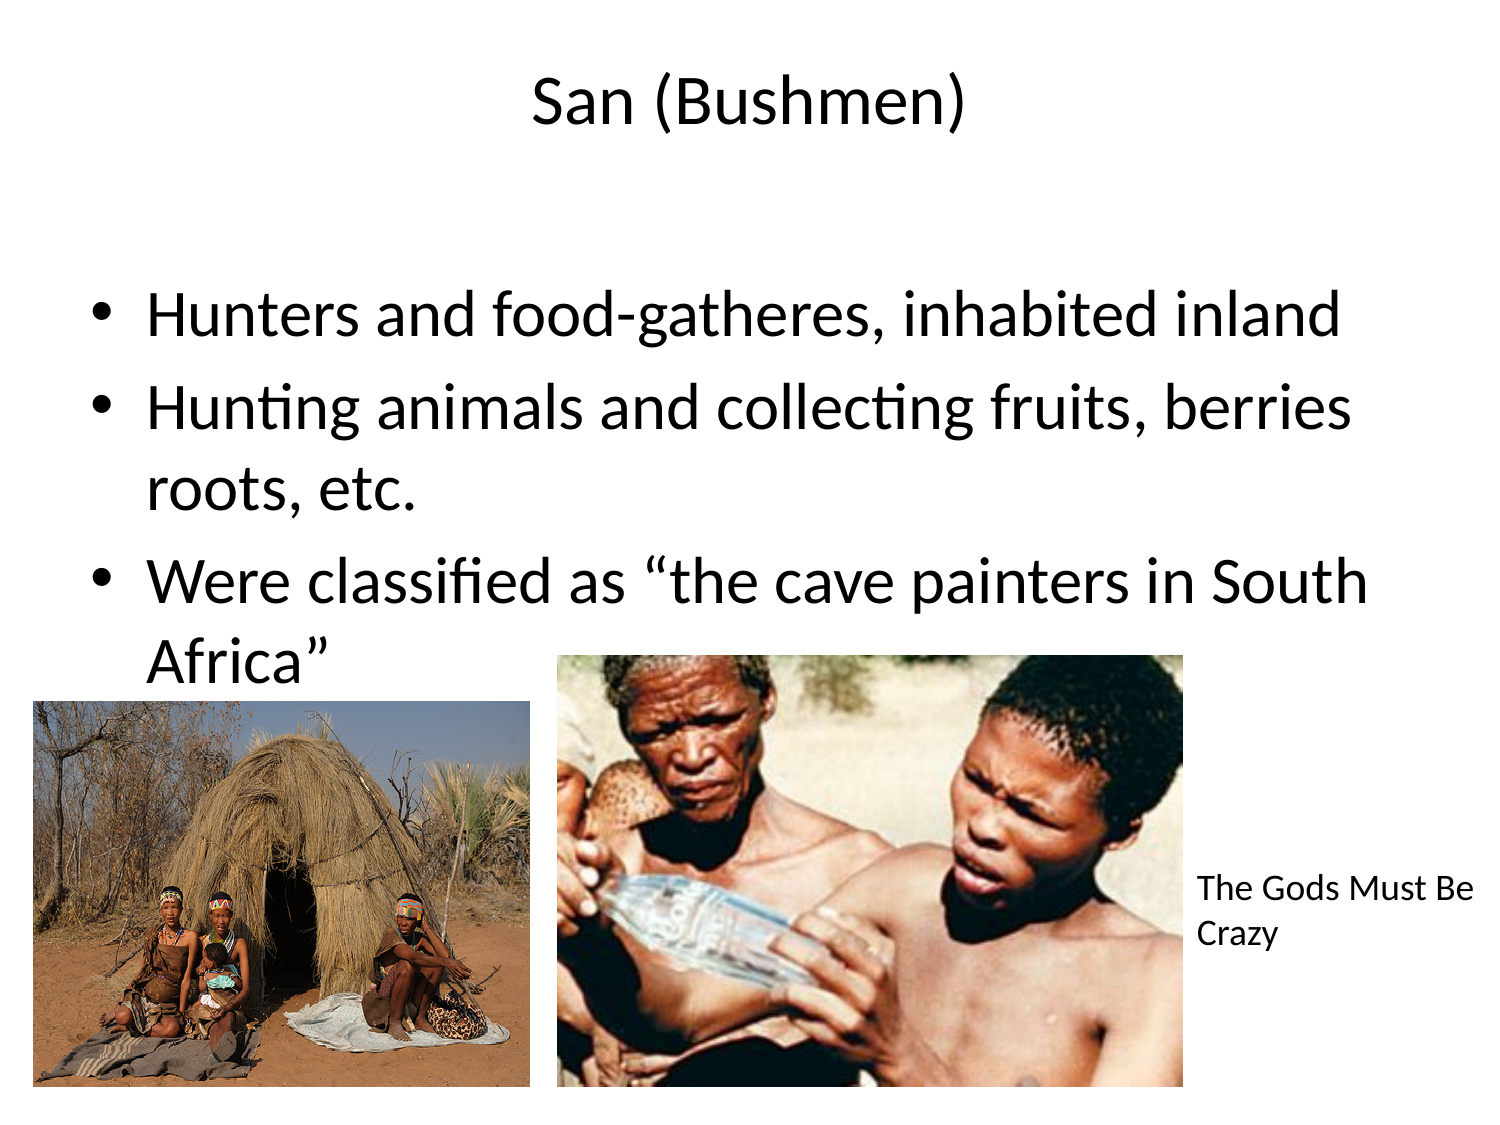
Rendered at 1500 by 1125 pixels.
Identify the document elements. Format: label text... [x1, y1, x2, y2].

picture [556, 655, 1183, 1087]
text_box The Gods Must Be Crazy [1188, 856, 1500, 961]
picture [33, 701, 531, 1087]
list Hunters and food-gatheres, inhabited inland Hunting animals and collecting fruits, berries roots, etc. Were classified as “the cave painters in South Africa” [75, 262, 1425, 1005]
title San (Bushmen) [75, 45, 1425, 233]
